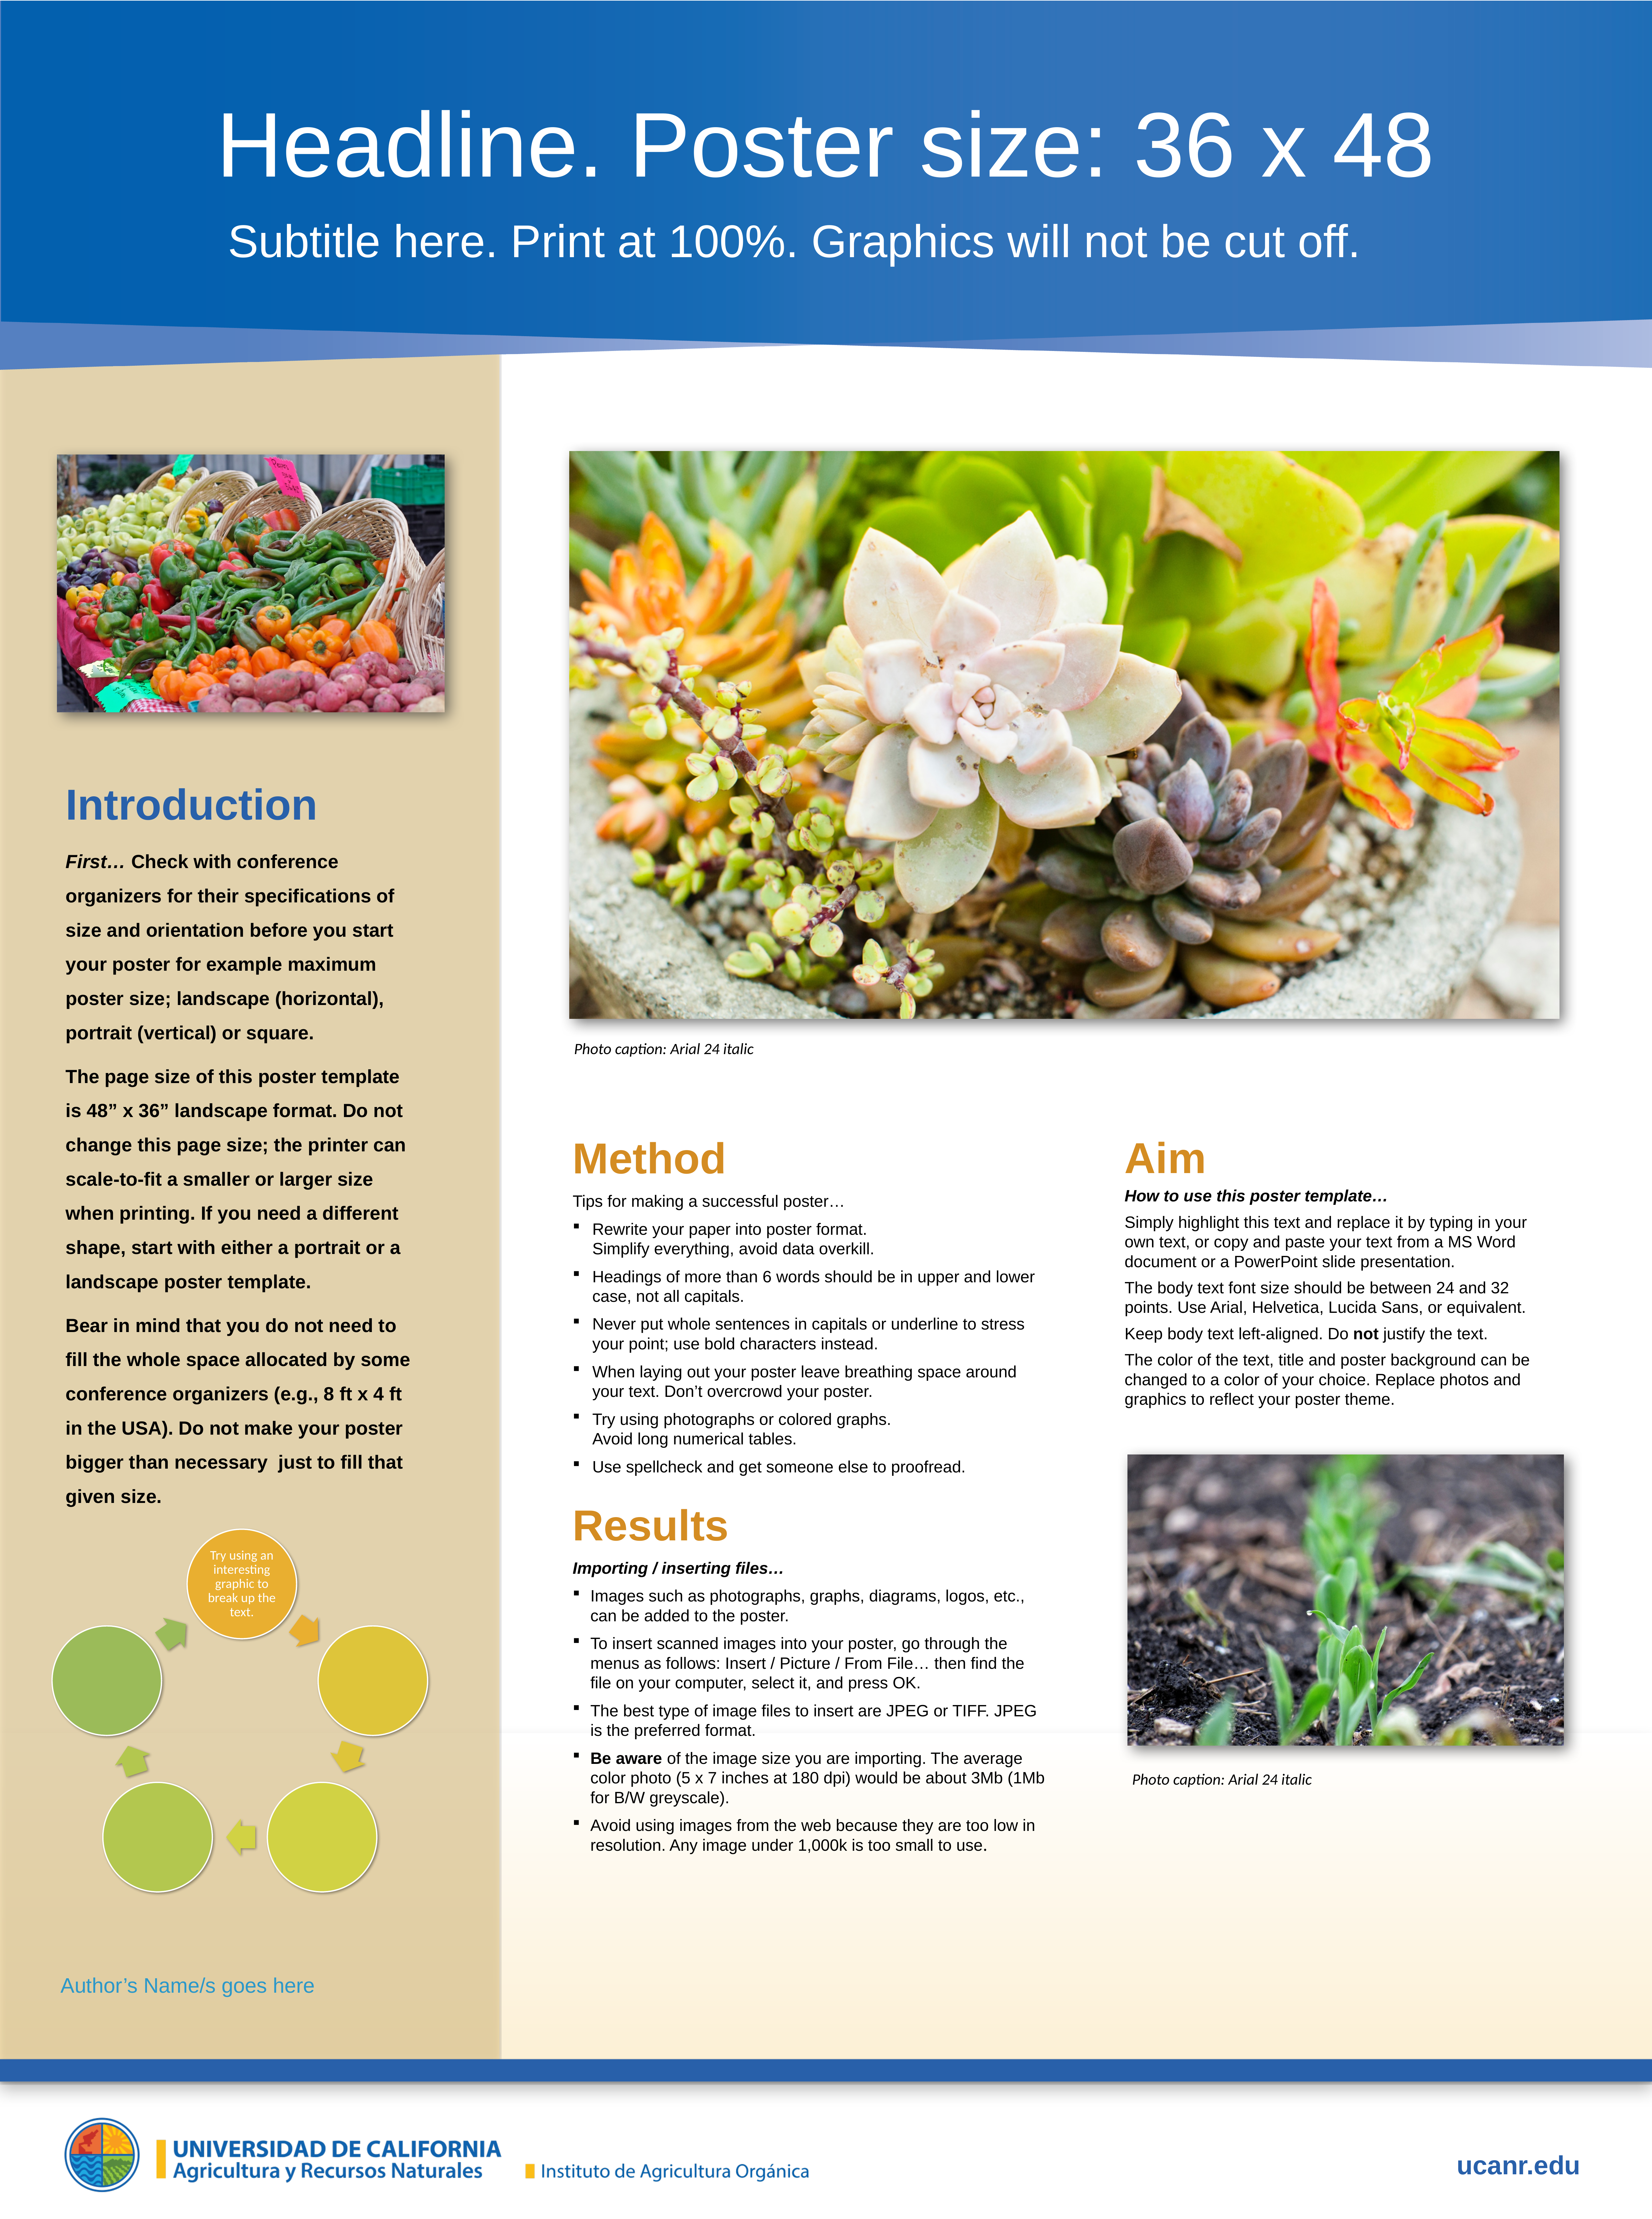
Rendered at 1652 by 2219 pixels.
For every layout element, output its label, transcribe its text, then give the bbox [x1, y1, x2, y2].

text_box Photo caption: Arial 24 italic [1127, 1766, 1652, 1790]
text_box [0, 2059, 1652, 2082]
text_box Photo caption: Arial 24 italic [569, 1036, 1538, 1060]
picture [0, 1, 1652, 382]
text_box Author’s Name/s goes here [42, 1953, 445, 2019]
text_box Method Tips for making a successful poster… Rewrite your paper into poster format. Simplify everything, avoid data overkill. Headings of more than 6 words should be in upper and lower case, not all capitals. Never put whole sentences in capitals or underline to stress your point; use bold characters instead. When laying out your poster leave breathing space around your text. Don’t overcrowd your poster. Try using photographs or colored graphs. Avoid long numerical tables. Use spellcheck and get someone else to proofread. Results Importing / inserting files… Images such as photographs, graphs, diagrams, logos, etc., can be added to the poster. To insert scanned images into your poster, go through the menus as follows: Insert / Picture / From File… then find the file on your computer, select it, and press OK. The best type of image files to insert are JPEG or TIFF. JPEG is the preferred format. Be aware of the image size you are importing. The average color photo (5 x 7 inches at 180 dpi) would be about 3Mb (1Mb for B/W greyscale). Avoid using images from the web because they are too low in resolution. Any image under 1,000k is too small to use. [547, 1104, 1073, 1901]
picture [1127, 1454, 1564, 1746]
text_box Introduction First… Check with conference organizers for their specifications of size and orientation before you start your poster for example maximum poster size; landscape (horizontal), portrait (vertical) or square. The page size of this poster template is 48” x 36” landscape format. Do not change this page size; the printer can scale-to-fit a smaller or larger size when printing. If you need a different shape, start with either a portrait or a landscape poster template. Bear in mind that you do not need to fill the whole space allocated by some conference organizers (e.g., 8 ft x 4 ft in the USA). Do not make your poster bigger than necessary just to fill that given size. [41, 738, 445, 1545]
text_box [0, 385, 500, 2058]
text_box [52, 1456, 428, 1965]
picture [57, 455, 445, 712]
text_box Aim How to use this poster template… Simply highlight this text and replace it by typing in your own text, or copy and paste your text from a MS Word document or a PowerPoint slide presentation. The body text font size should be between 24 and 32 points. Use Arial, Helvetica, Lucida Sans, or equivalent. Keep body text left-aligned. Do not justify the text. The color of the text, title and poster background can be changed to a color of your choice. Replace photos and graphics to reflect your poster theme. [1120, 1127, 1556, 1411]
picture [42, 2084, 911, 2216]
text_box [502, 1733, 1652, 2058]
picture [569, 451, 1559, 1019]
text_box ucanr.edu [1037, 2146, 1585, 2182]
